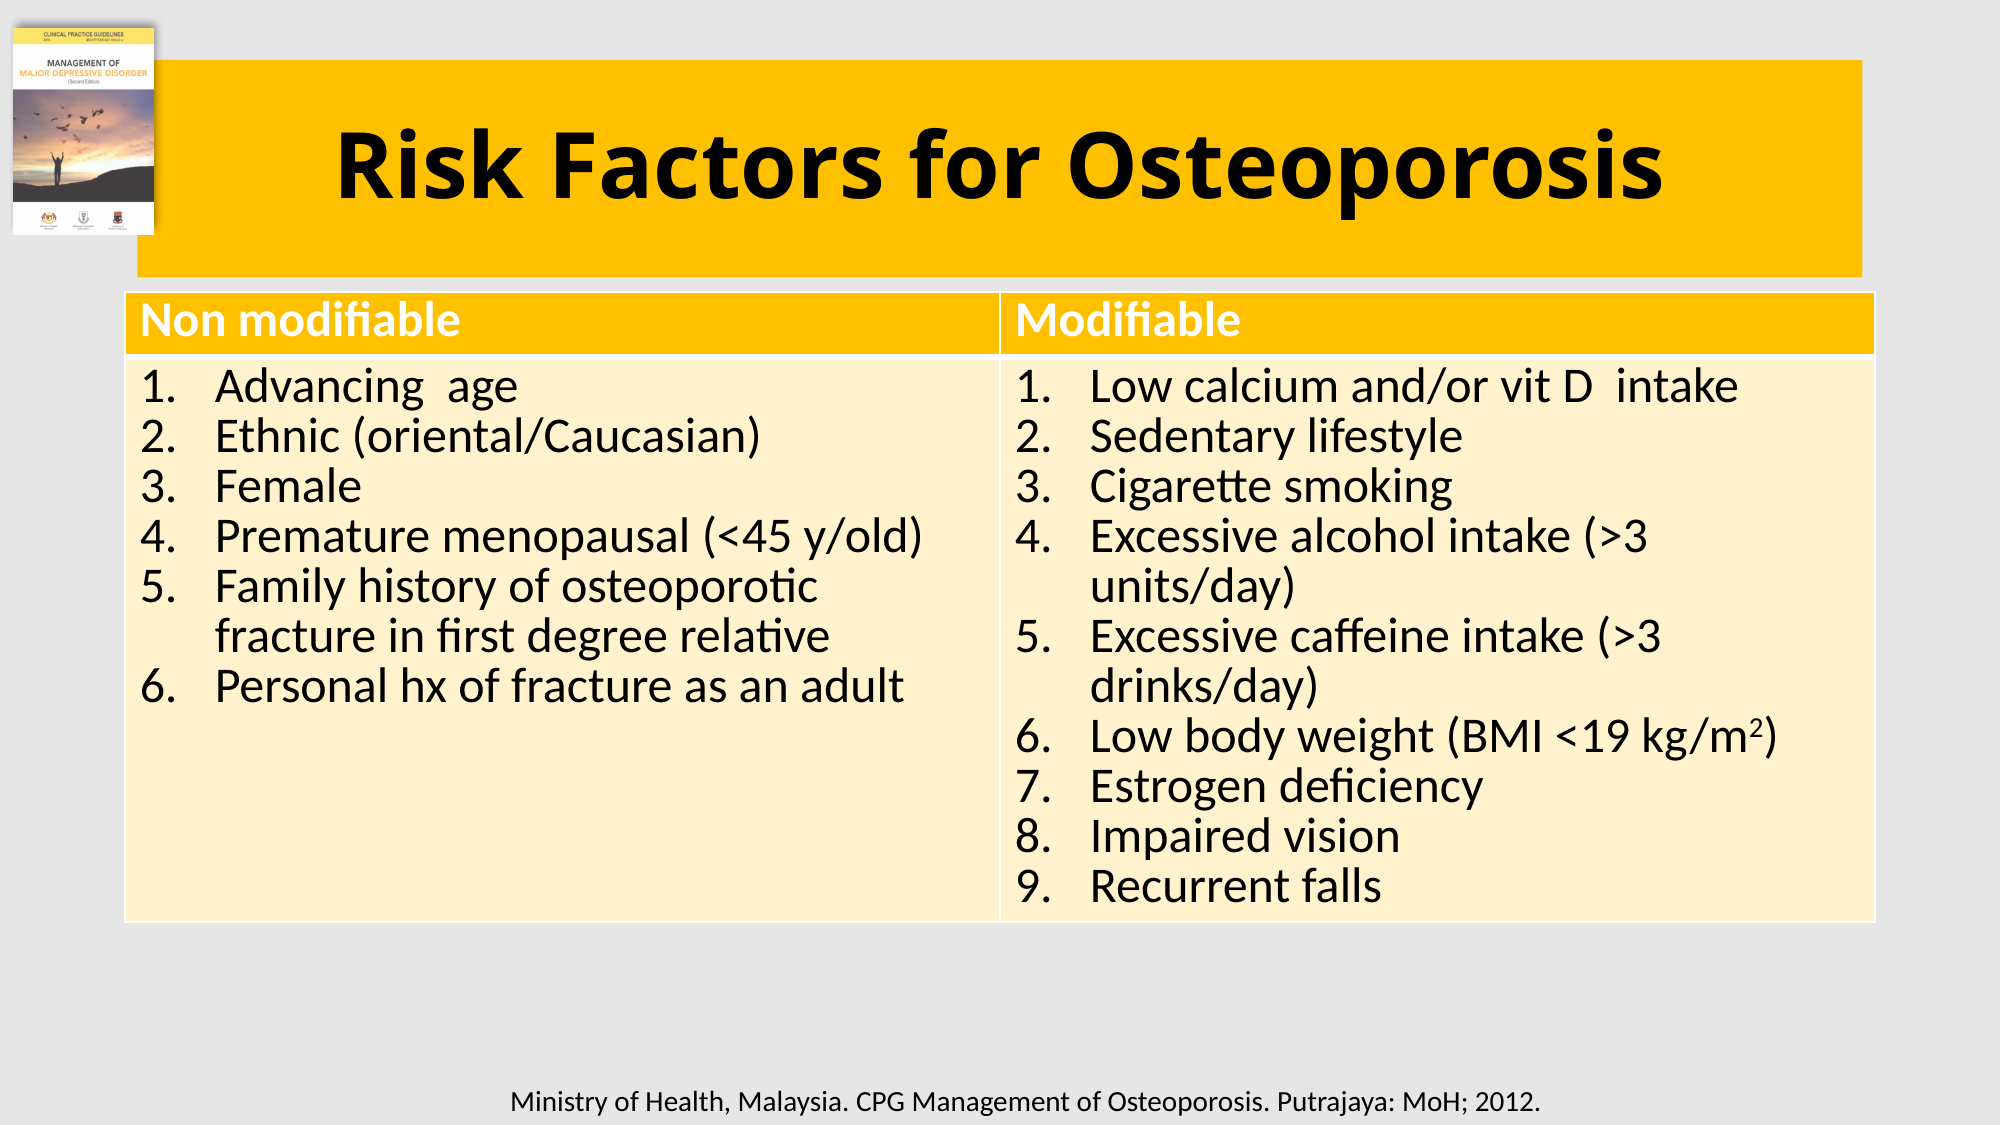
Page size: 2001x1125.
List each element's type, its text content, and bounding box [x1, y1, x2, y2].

table_cell Low calcium and/or vit D intake Sedentary lifestyle Cigarette smoking Excessive alcohol intake (>3 units/day) Excessive caffeine intake (>3 drinks/day) Low body weight (BMI <19 kg/m2) Estrogen deficiency Impaired vision Recurrent falls [1001, 360, 1874, 921]
text_box Ministry of Health, Malaysia. CPG Management of Osteoporosis. Putrajaya: MoH; 2012. [495, 1074, 2000, 1125]
table_header Modifiable [1001, 293, 1874, 354]
title Risk Factors for Osteoporosis [137, 59, 1863, 278]
table_cell Advancing age Ethnic (oriental/Caucasian) Female Premature menopausal (<45 y/old) Family history of osteoporotic fracture in first degree relative Personal hx of fracture as an adult [126, 360, 999, 921]
picture [13, 28, 154, 235]
table_header Non modifiable [126, 293, 999, 354]
